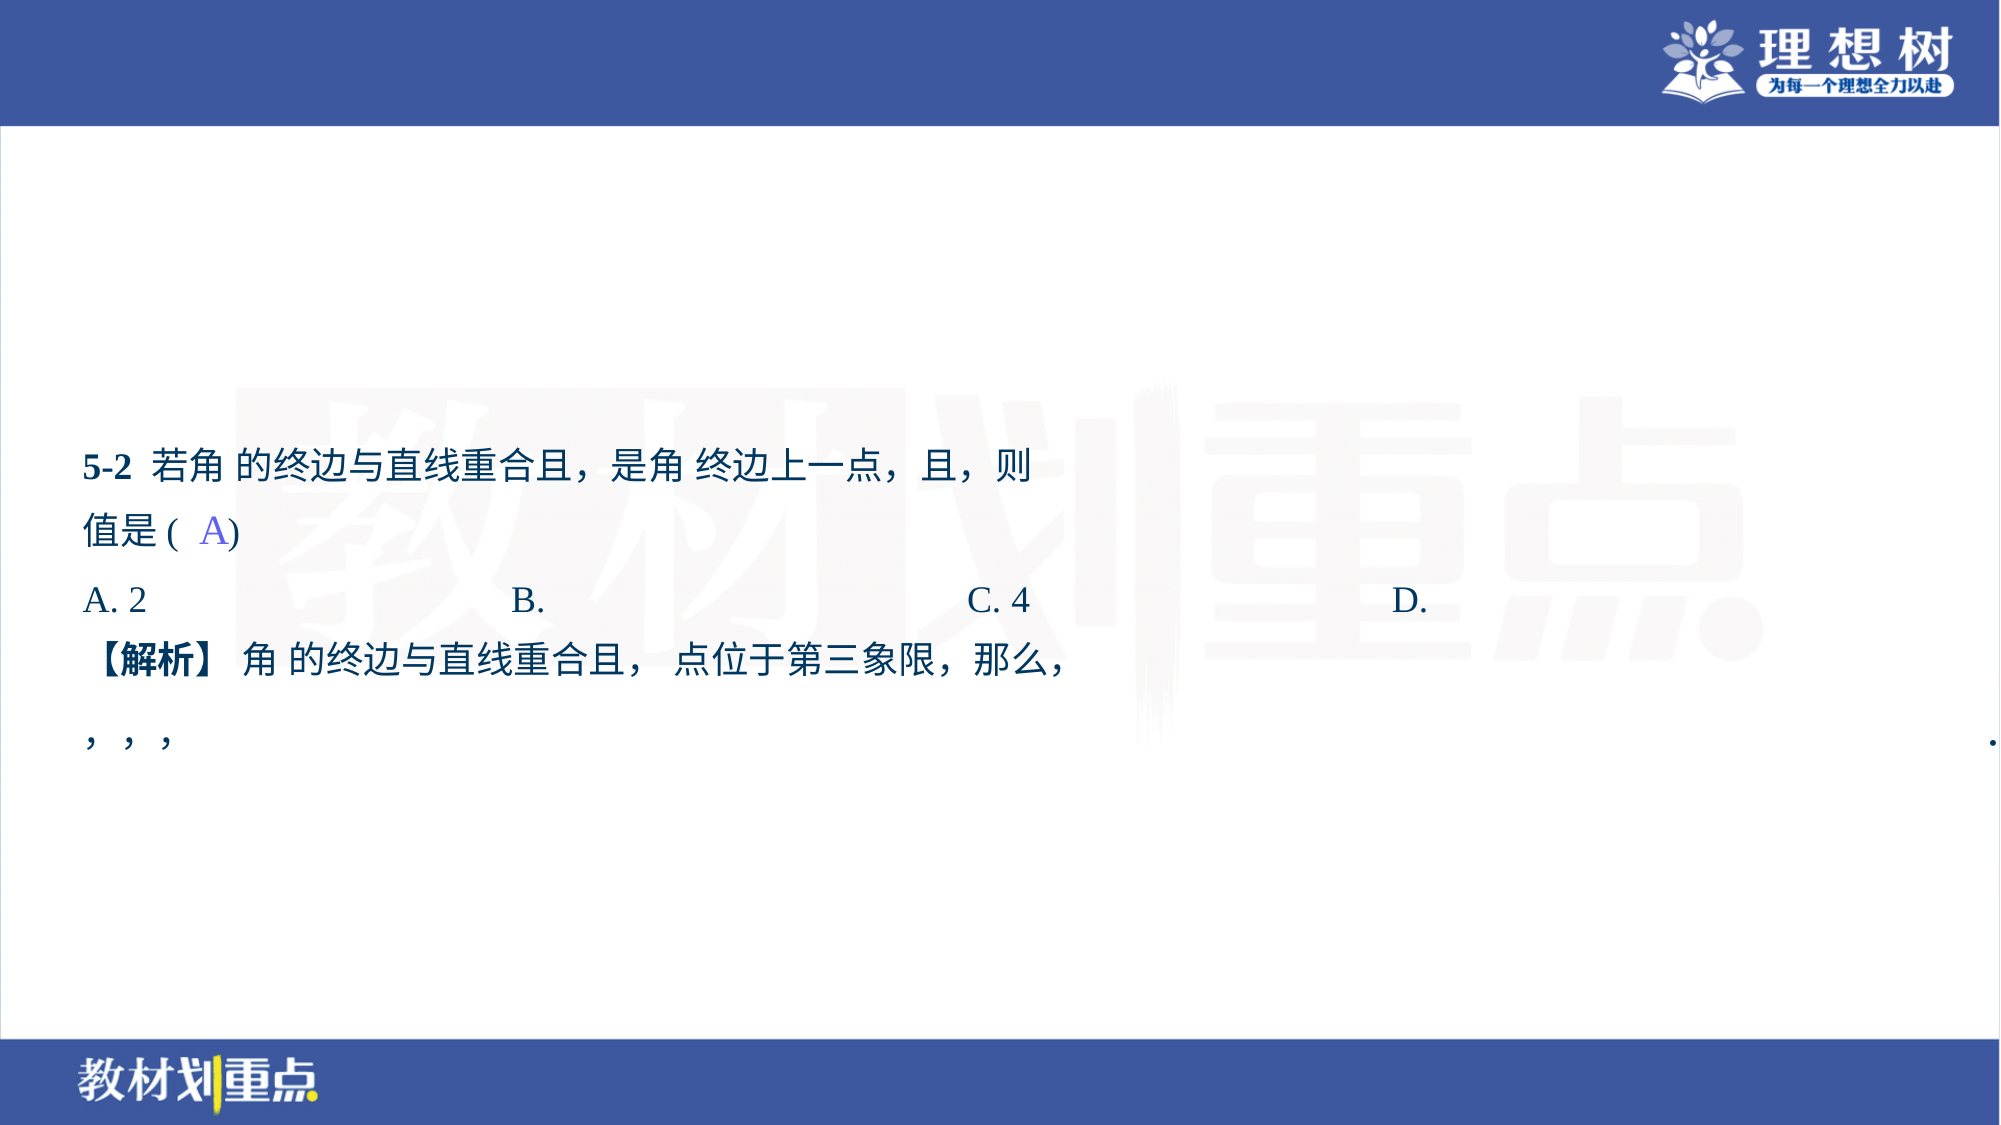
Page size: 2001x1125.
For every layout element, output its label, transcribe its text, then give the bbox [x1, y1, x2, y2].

picture [0, 0, 2000, 1125]
text_box A [184, 500, 245, 551]
